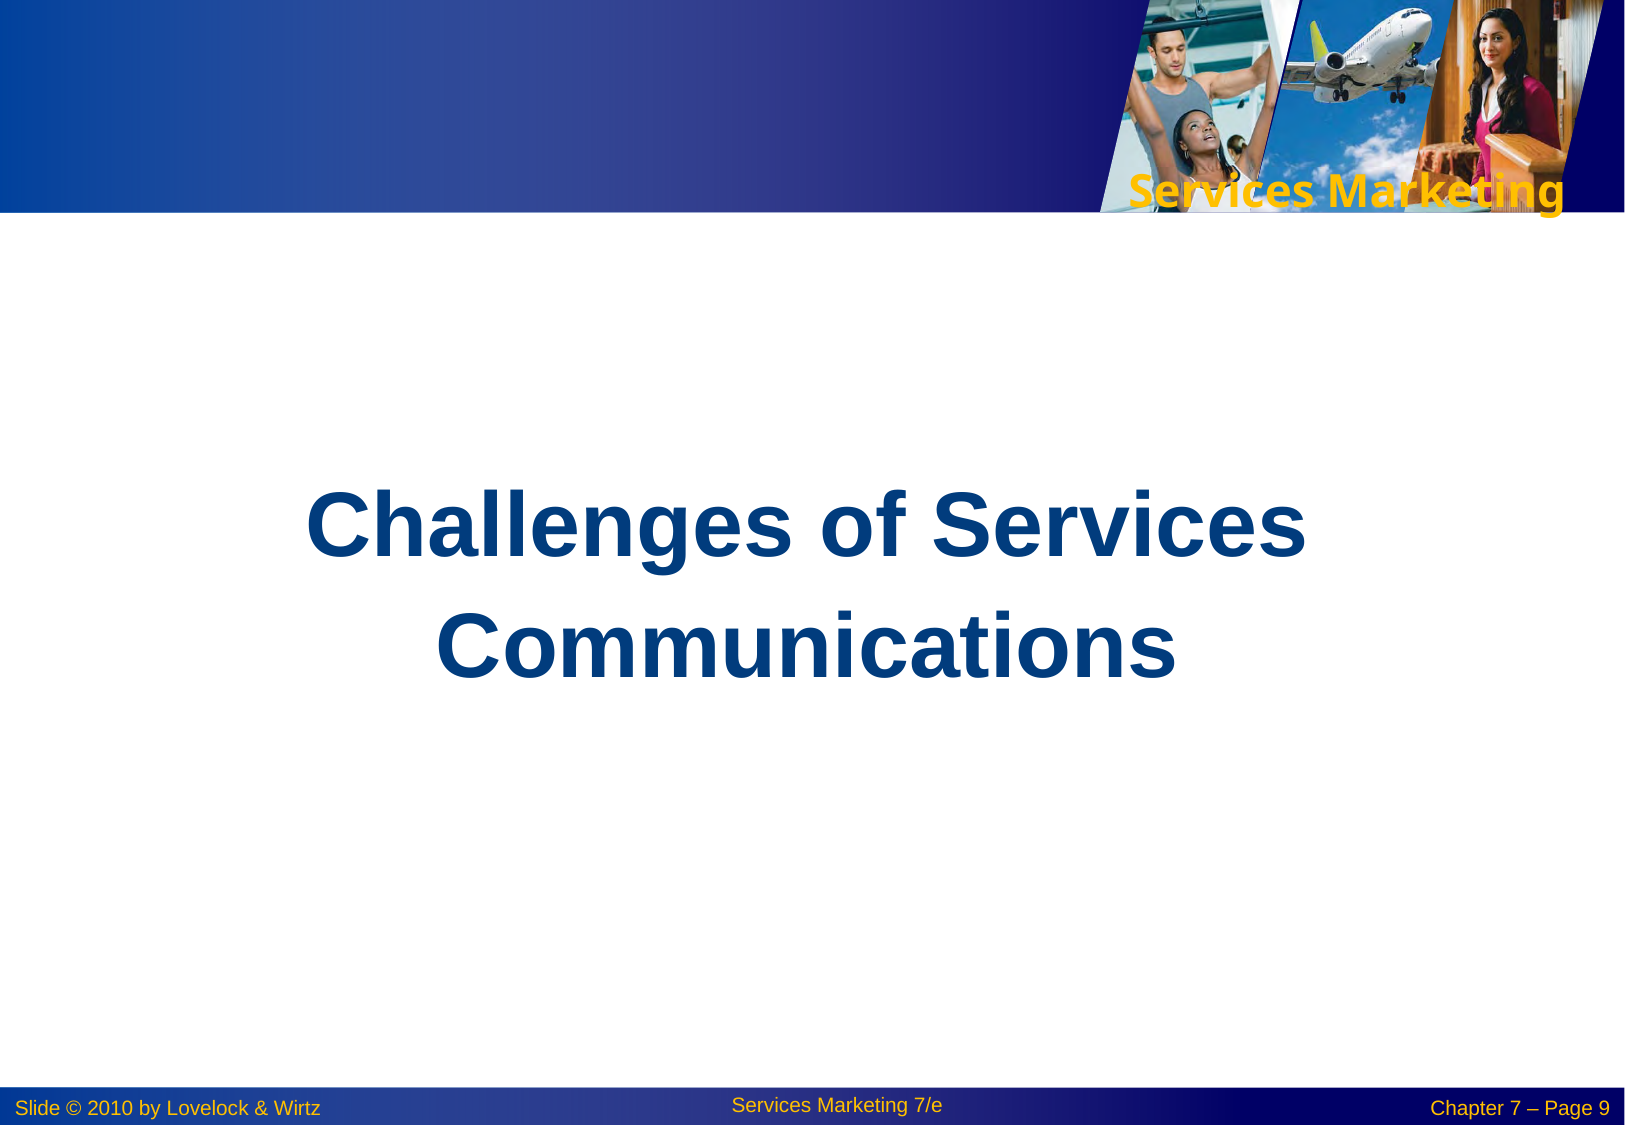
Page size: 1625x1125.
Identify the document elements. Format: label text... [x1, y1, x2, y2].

text_box Challenges of Services Communications [115, 410, 1500, 740]
picture [1162, 186, 1172, 192]
picture [1546, 187, 1556, 202]
picture [1100, 0, 1604, 213]
